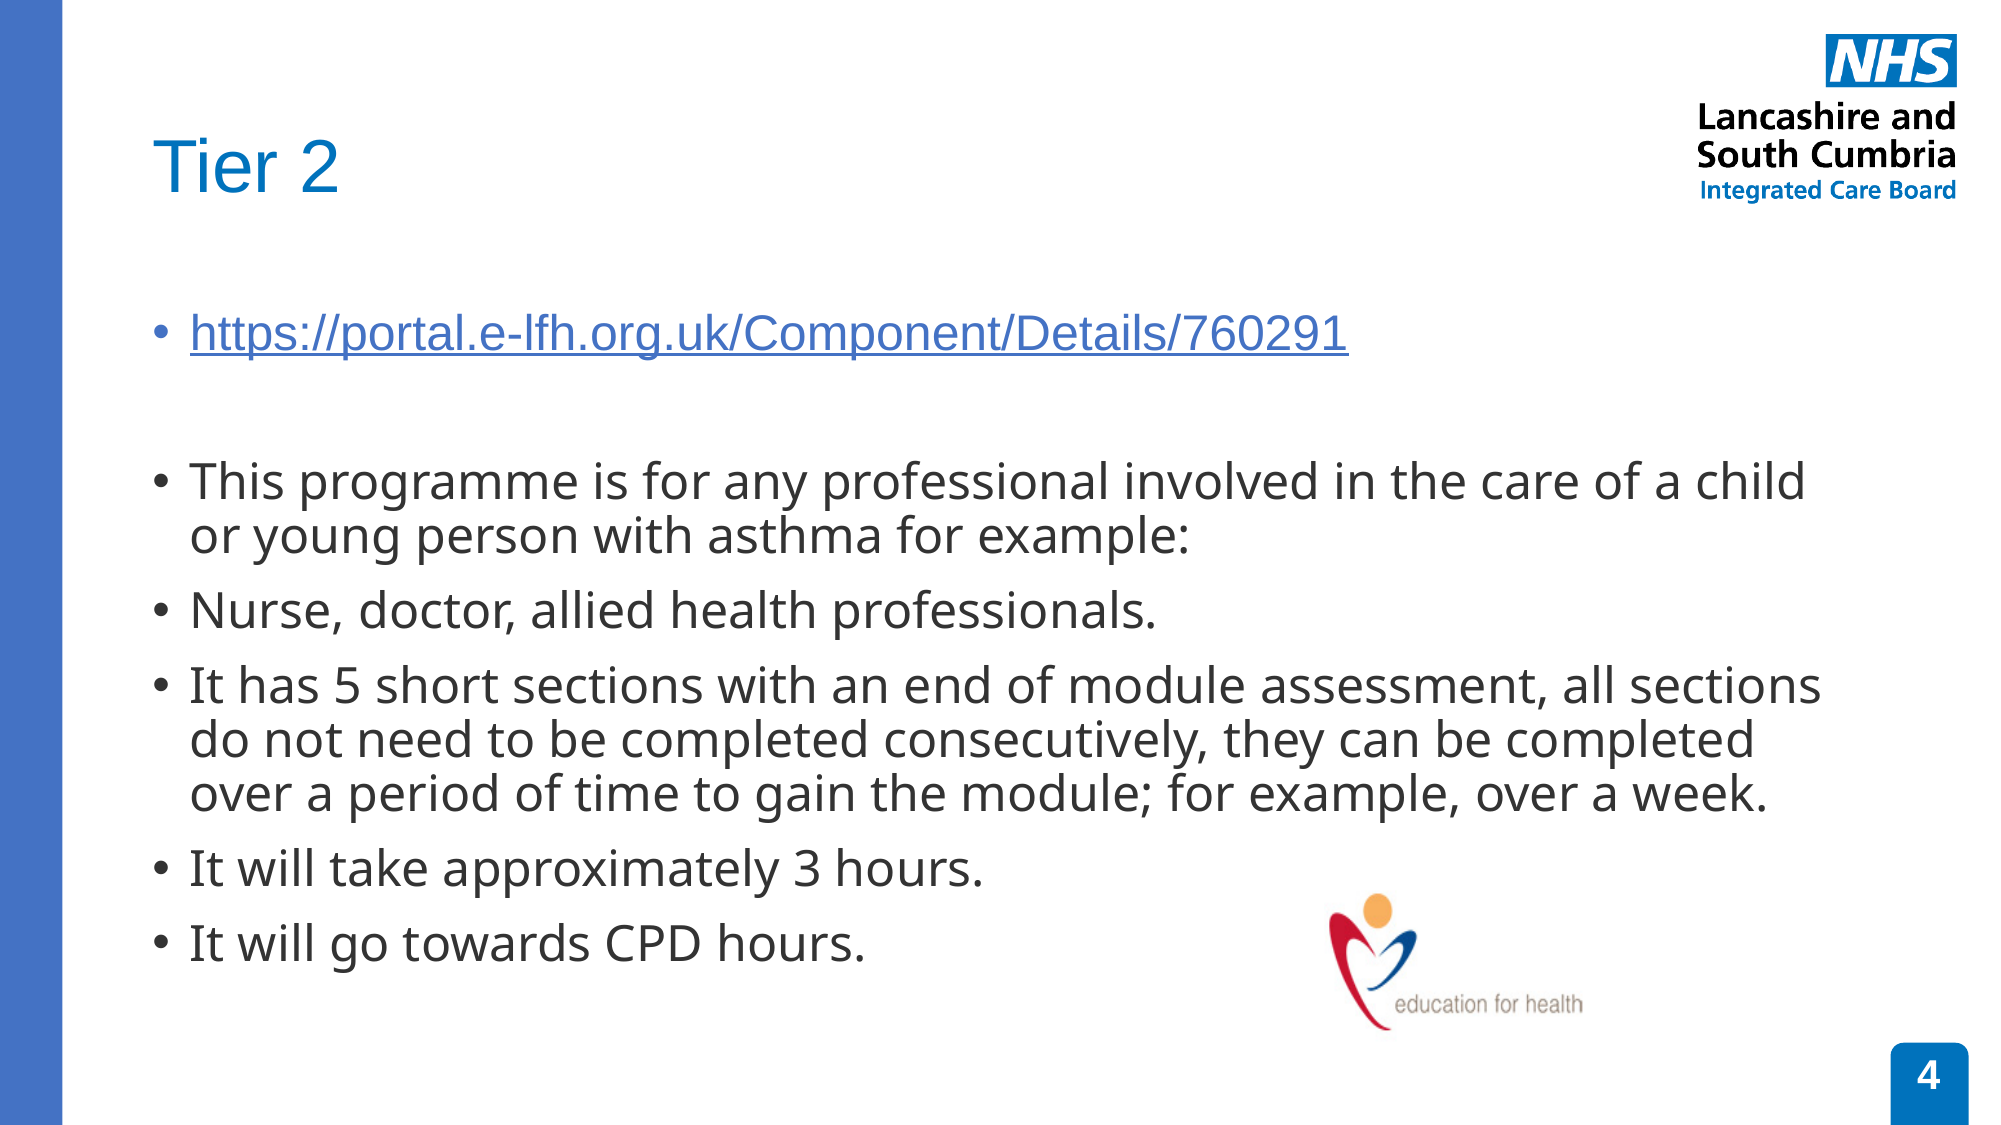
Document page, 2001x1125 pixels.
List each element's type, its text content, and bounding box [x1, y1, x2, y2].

list https://portal.e-lfh.org.uk/Component/Details/760291 This programme is for any professional involved in the care of a child or young person with asthma for example: Nurse, doctor, allied health professionals. It has 5 short sections with an end of module assessment, all sections do not need to be completed consecutively, they can be completed over a period of time to gain the module; for example, over a week. It will take approximately 3 hours. It will go towards CPD hours. [137, 299, 1863, 1014]
picture [1698, 34, 1957, 204]
slide_number 4 [1889, 1042, 1969, 1103]
title Tier 2 [137, 59, 1673, 278]
picture [1314, 853, 1598, 1073]
